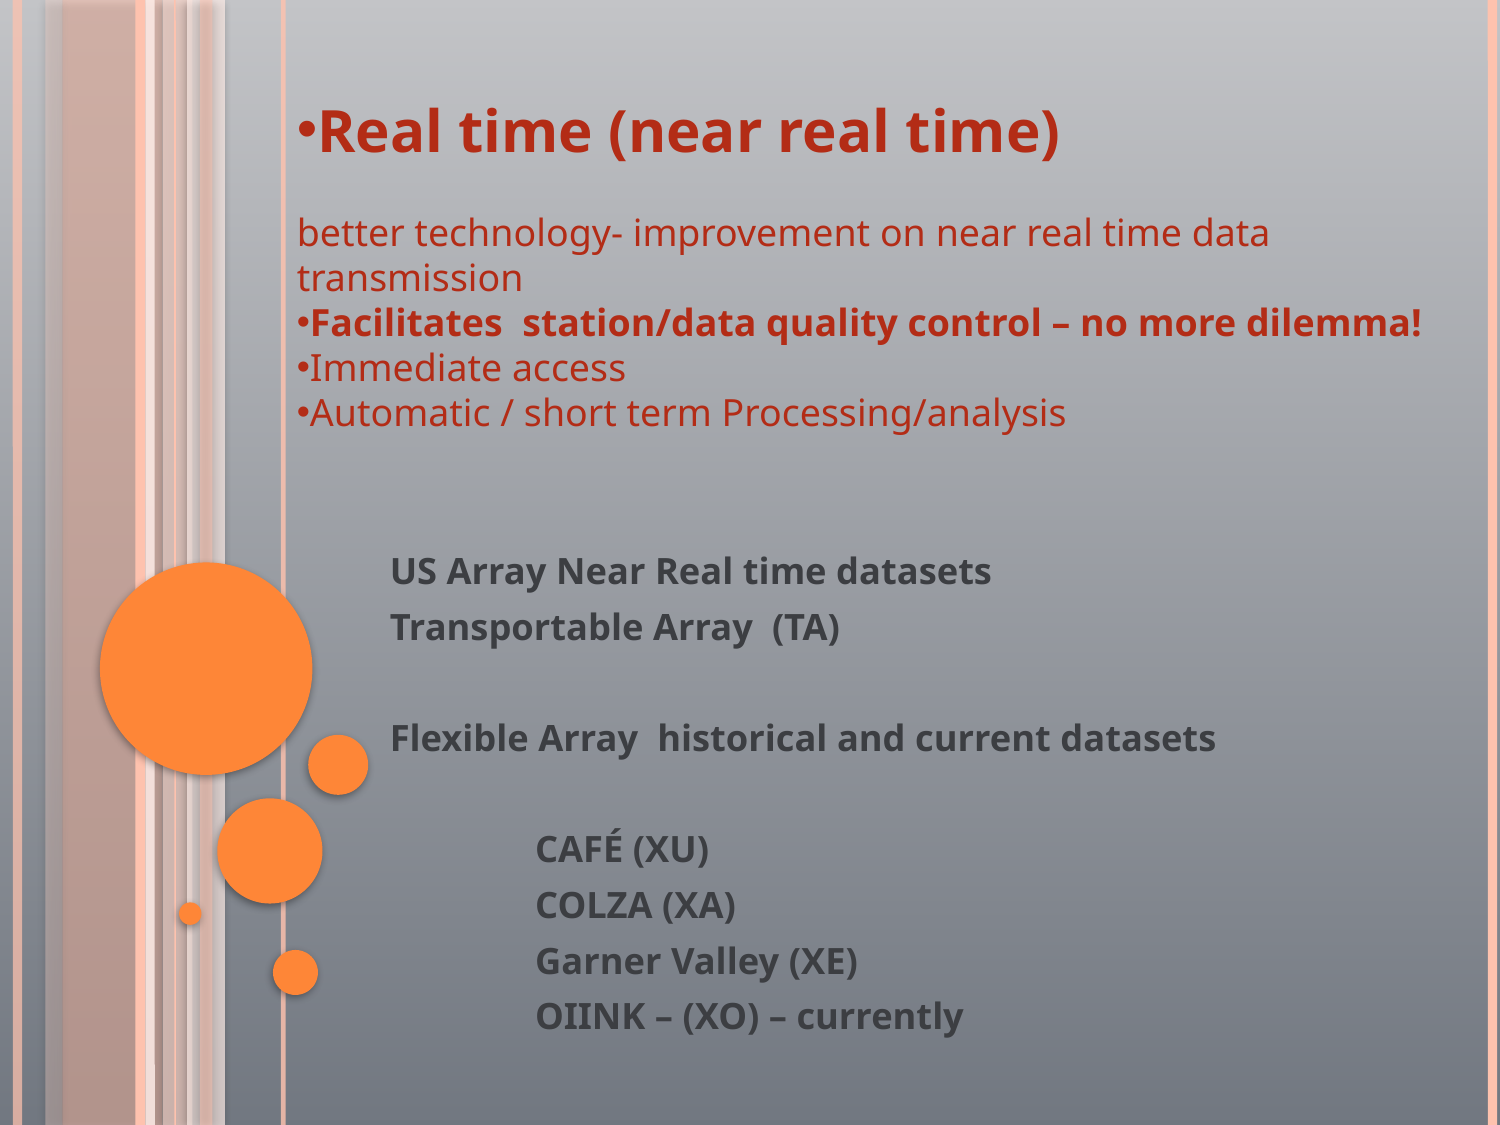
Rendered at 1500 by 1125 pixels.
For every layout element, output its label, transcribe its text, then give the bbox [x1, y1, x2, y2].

list US Array Near Real time datasets Transportable Array (TA) Flexible Array historical and current datasets CAFÉ (XU) COLZA (XA) Garner Valley (XE) OIINK – (XO) – currently [375, 540, 1388, 1047]
text_box Real time (near real time) better technology- improvement on near real time data transmission Facilitates station/data quality control – no more dilemma! Immediate access Automatic / short term Processing/analysis [282, 86, 1500, 532]
